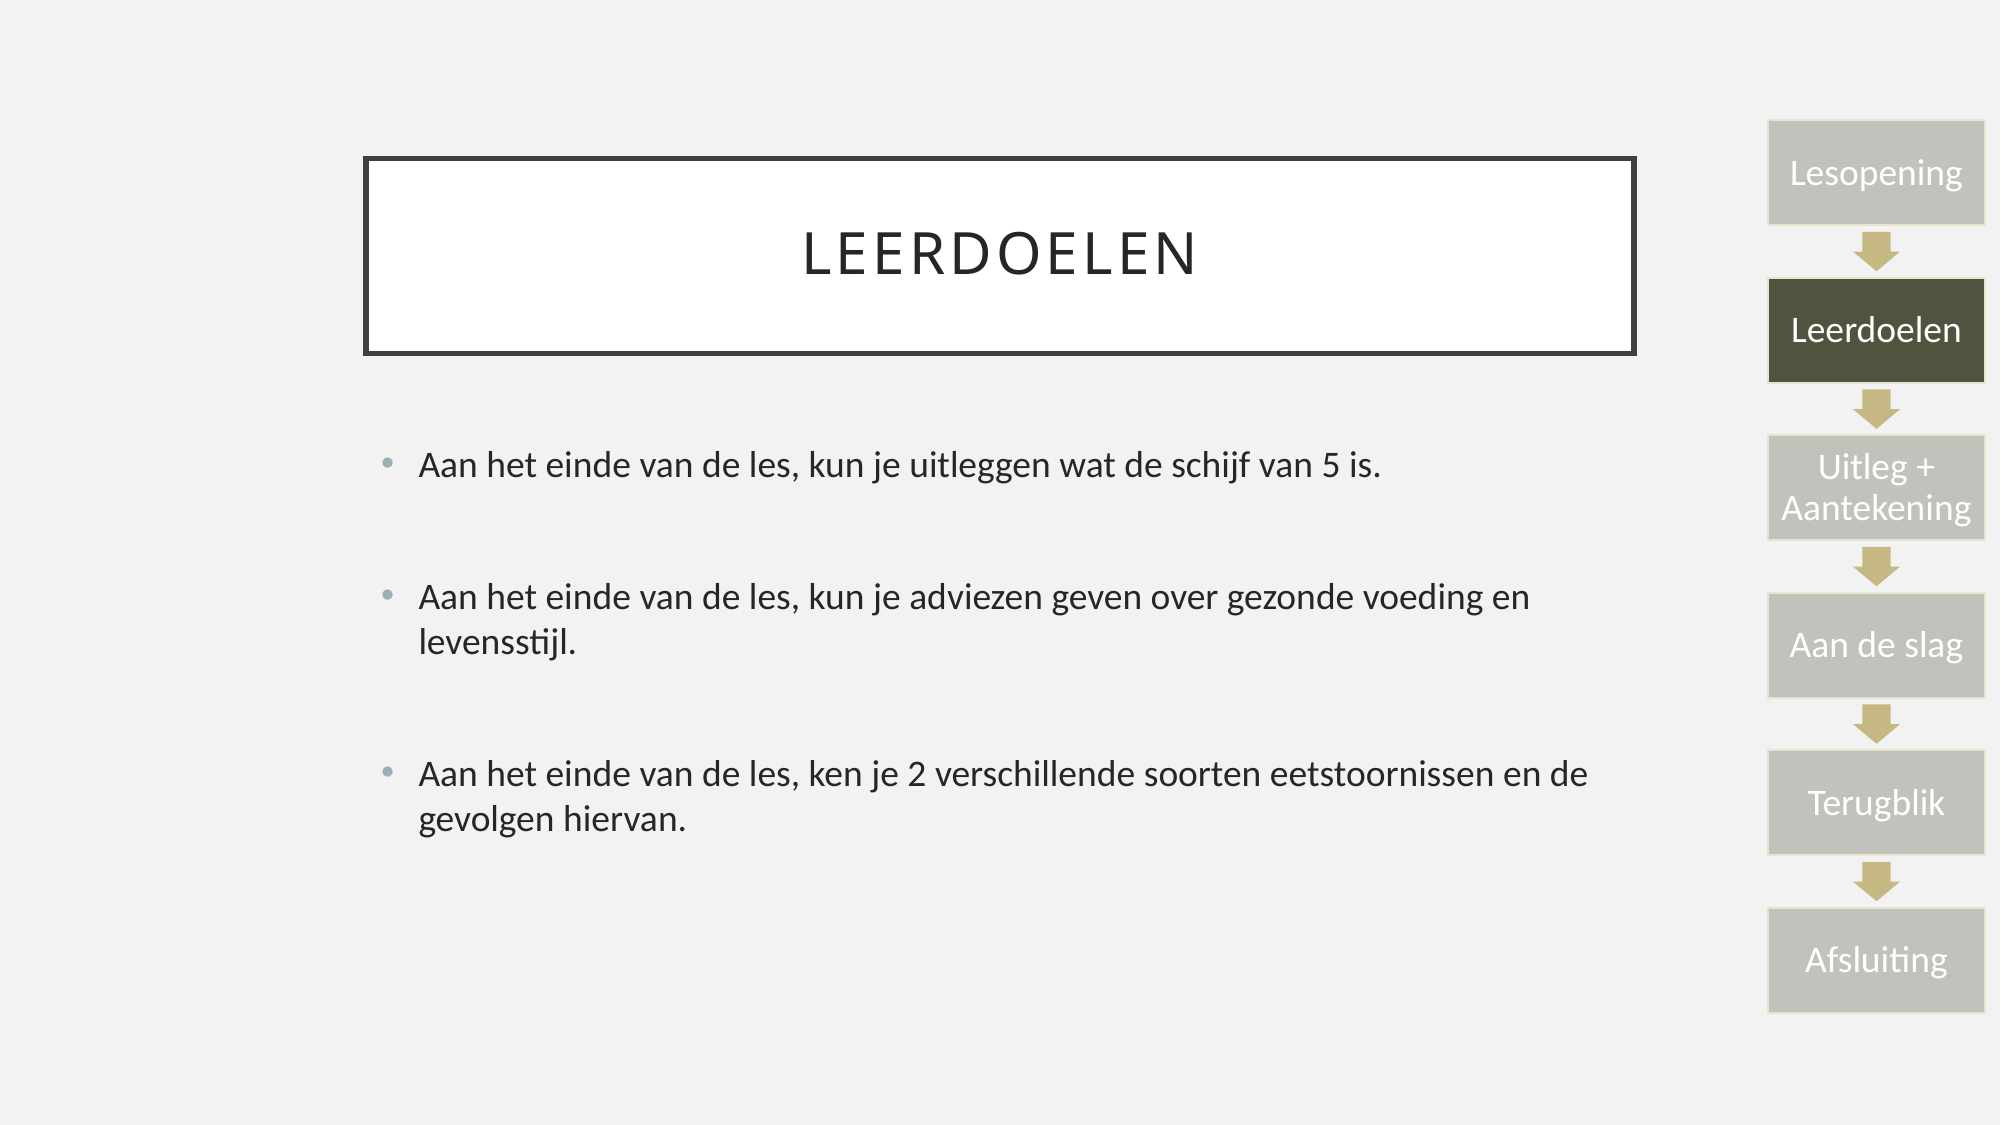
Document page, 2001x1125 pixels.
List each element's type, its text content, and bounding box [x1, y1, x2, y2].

list Aan het einde van de les, kun je uitleggen wat de schijf van 5 is. Aan het einde van de les, kun je adviezen geven over gezonde voeding en levensstijl. Aan het einde van de les, ken je 2 verschillende soorten eetstoornissen en de gevolgen hiervan. [366, 432, 1634, 1050]
title Leerdoelen [363, 156, 1637, 356]
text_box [1753, 119, 2000, 1014]
